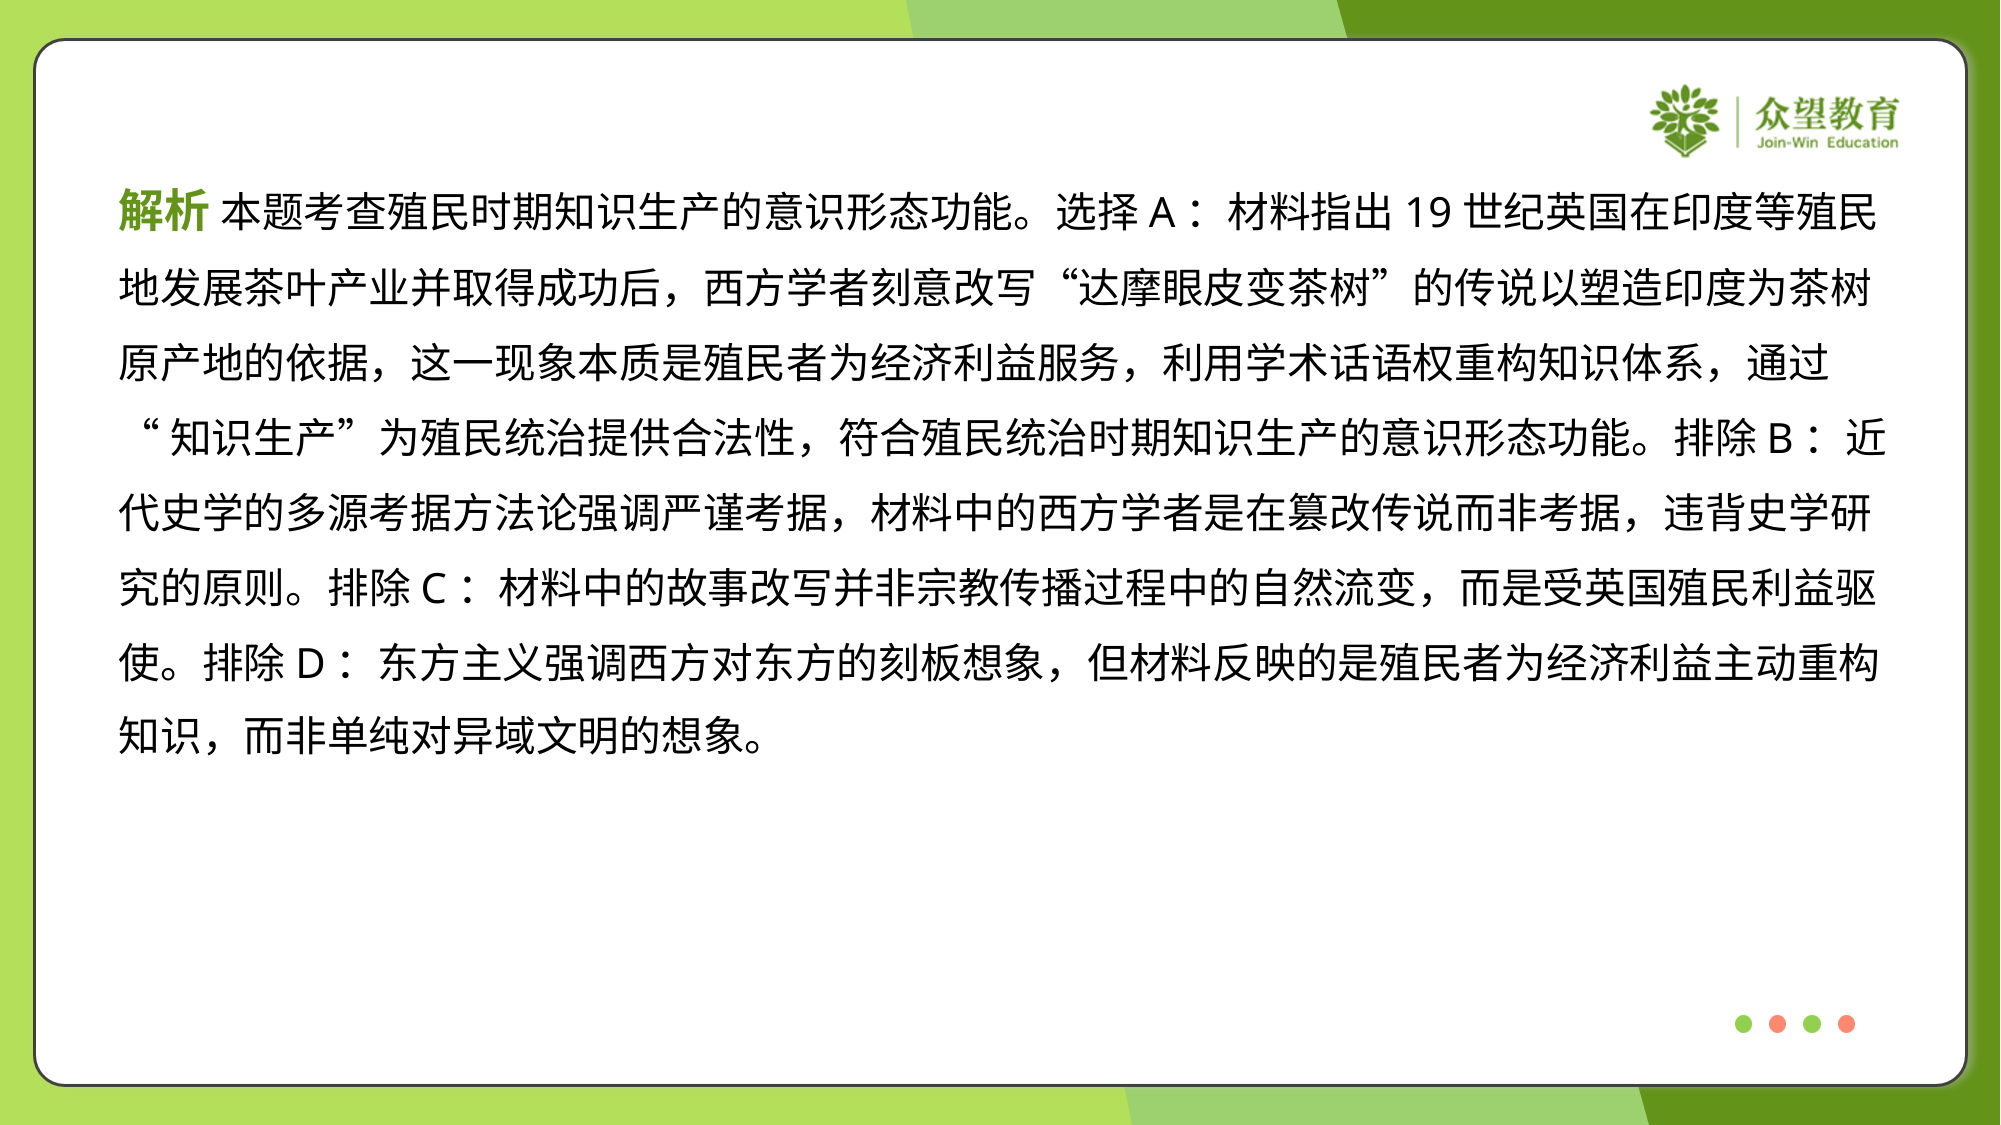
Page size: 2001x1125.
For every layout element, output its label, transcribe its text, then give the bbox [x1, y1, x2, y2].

text_box 解析 本题考查殖民时期知识生产的意识形态功能。选择A：材料指出19世纪英国在印度等殖民 地发展茶叶产业并取得成功后，西方学者刻意改写“达摩眼皮变茶树”的传说以塑造印度为茶树 原产地的依据，这一现象本质是殖民者为经济利益服务，利用学术话语权重构知识体系，通过 “知识生产”为殖民统治提供合法性，符合殖民统治时期知识生产的意识形态功能。排除B：近 代史学的多源考据方法论强调严谨考据，材料中的西方学者是在篡改传说而非考据，违背史学研 究的原则。排除C：材料中的故事改写并非宗教传播过程中的自然流变，而是受英国殖民利益驱 使。排除D：东方主义强调西方对东方的刻板想象，但材料反映的是殖民者为经济利益主动重构 知识，而非单纯对异域文明的想象。 [118, 159, 1883, 752]
picture [0, 0, 2000, 1125]
